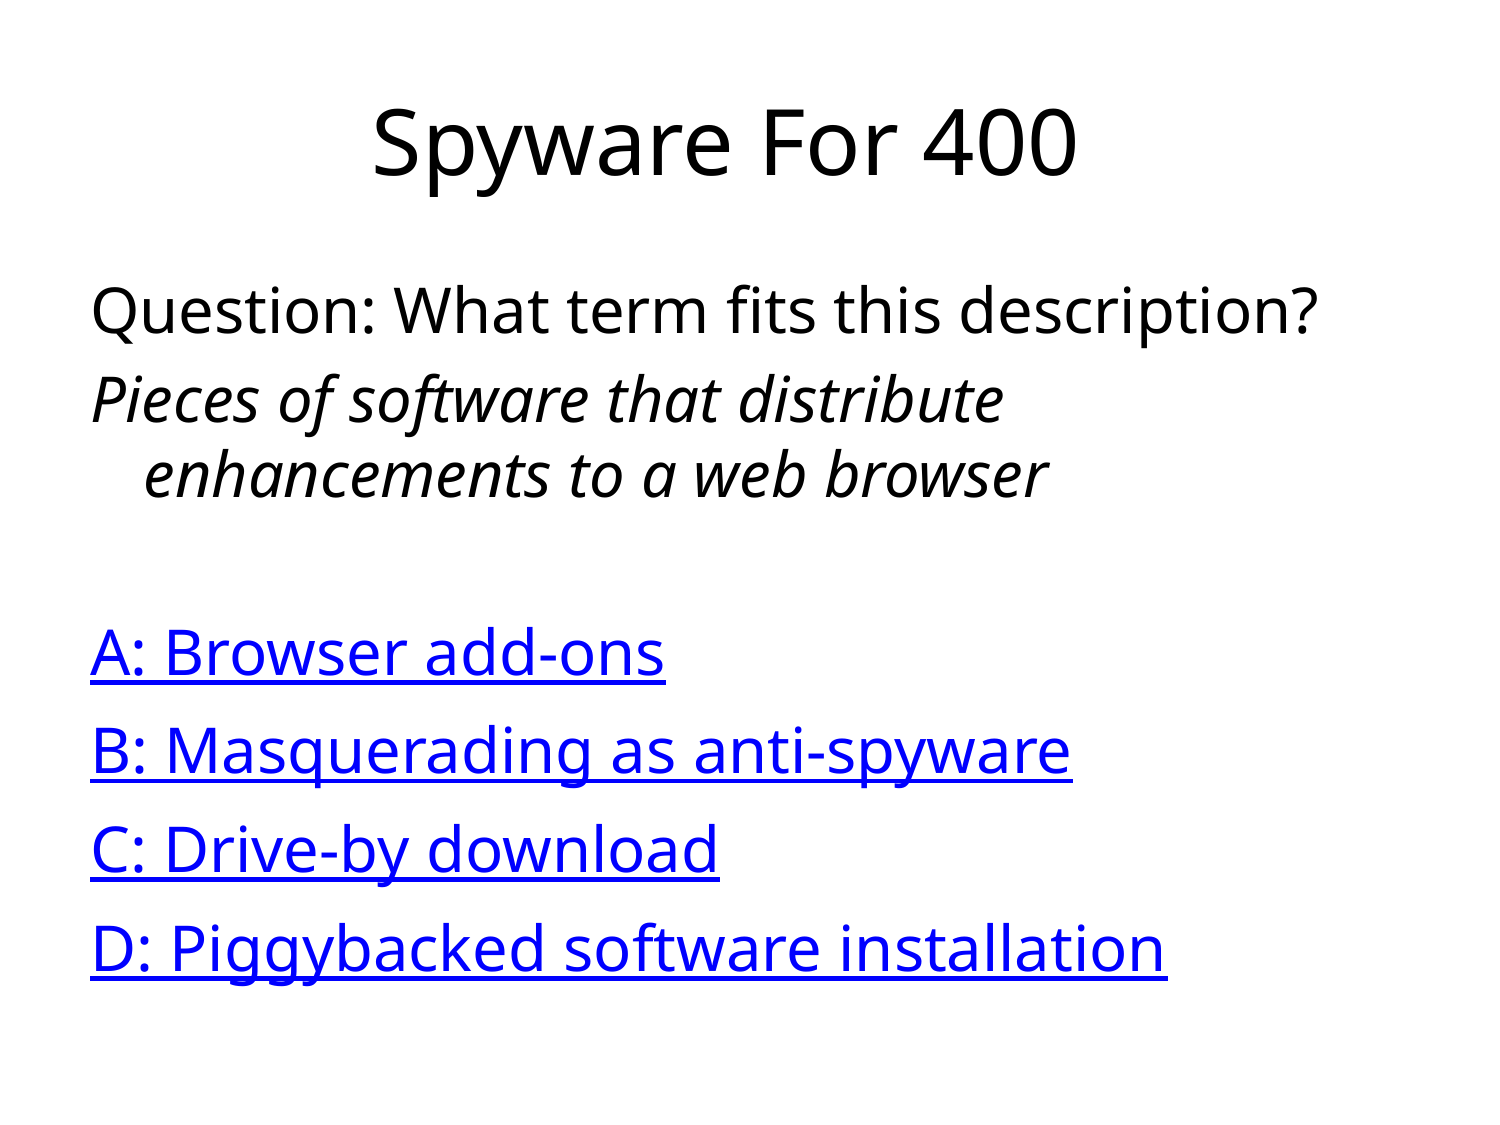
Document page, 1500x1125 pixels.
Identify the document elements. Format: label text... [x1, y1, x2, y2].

title Spyware For 400 [75, 45, 1425, 233]
list Question: What term fits this description? Pieces of software that distribute enhancements to a web browser A: Browser add-ons B: Masquerading as anti-spyware C: Drive-by download D: Piggybacked software installation [75, 262, 1425, 1005]
